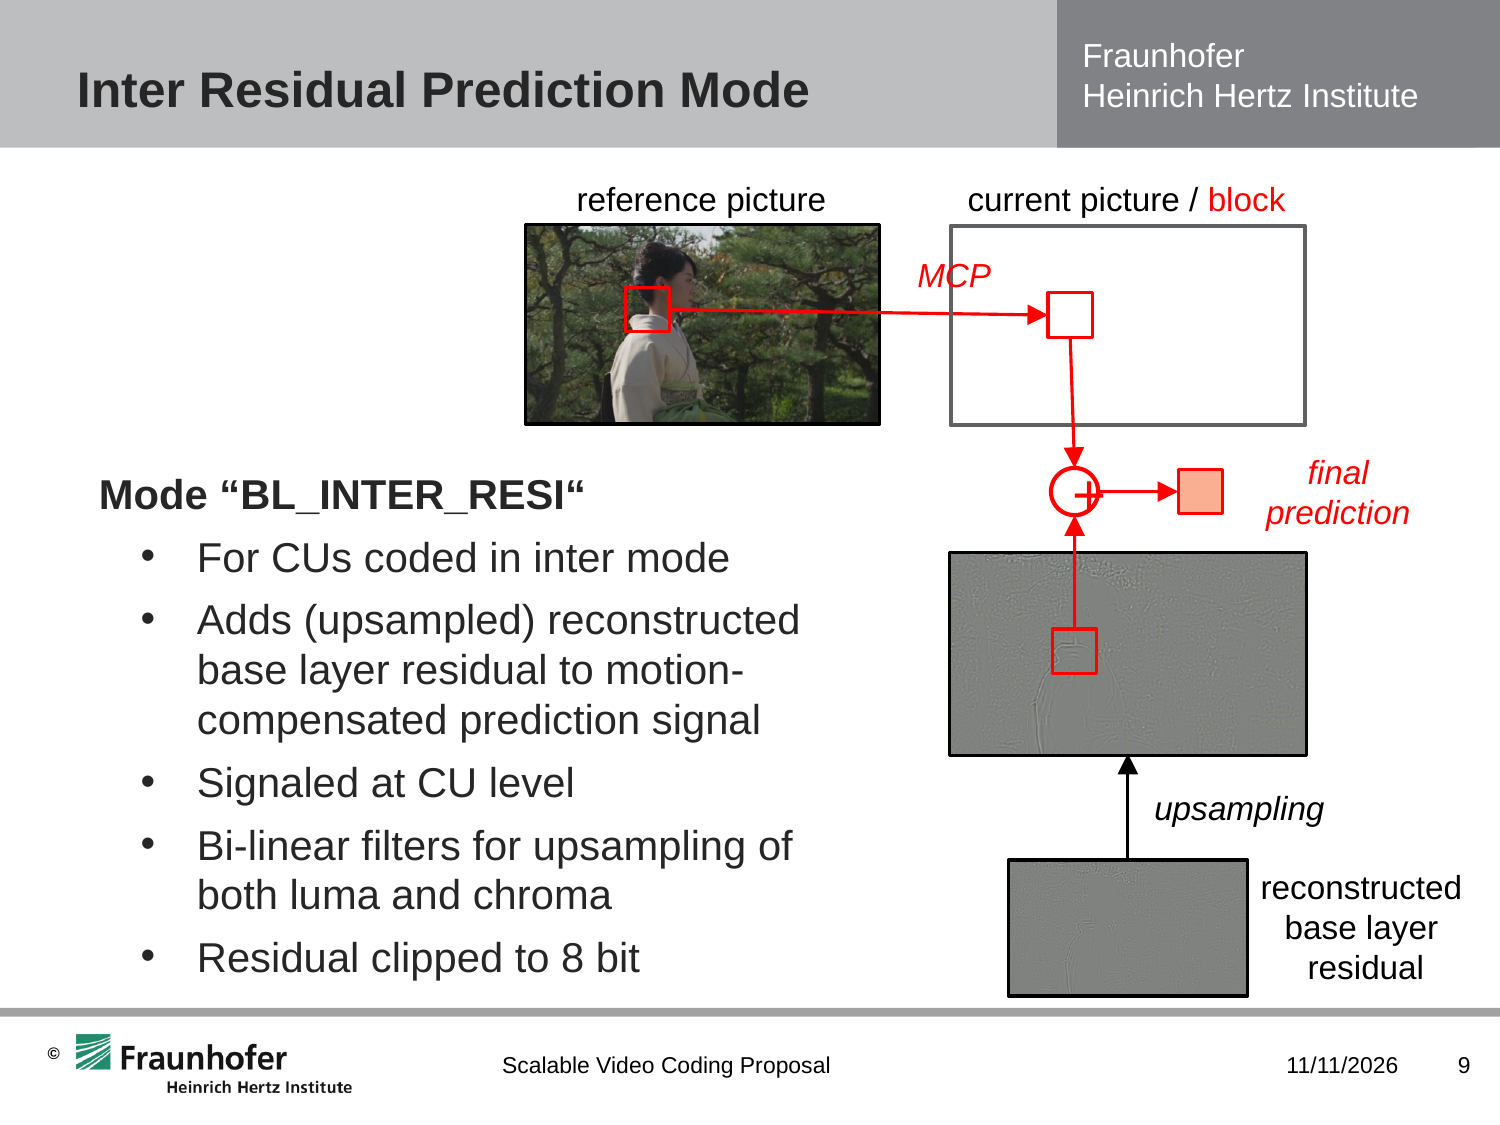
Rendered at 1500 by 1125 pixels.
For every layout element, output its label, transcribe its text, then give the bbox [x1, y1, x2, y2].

footer Scalable Video Coding Proposal [442, 1034, 1008, 1094]
text_box reference picture [525, 170, 878, 223]
picture [76, 1034, 352, 1093]
text_box [1046, 291, 1094, 339]
list Mode “BL_INTER_RESI“ For CUs coded in inter mode Adds (upsampled) reconstructed base layer residual to motion-compensated prediction signal Signaled at CU level Bi-linear filters for upsampling of both luma and chroma Residual clipped to 8 bit [98, 467, 878, 992]
text_box [1176, 467, 1224, 516]
text_box [949, 224, 1307, 427]
text_box upsampling [1132, 779, 1352, 835]
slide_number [1019, 1034, 1394, 1094]
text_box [1069, 336, 1075, 469]
text_box MCP [898, 246, 1010, 302]
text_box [669, 309, 1049, 316]
text_box + [1048, 466, 1101, 518]
text_box current picture / block [950, 170, 1303, 225]
text_box final prediction [1248, 443, 1429, 539]
title Inter Residual Prediction Mode [76, 58, 1022, 118]
picture [1009, 861, 1247, 995]
picture [950, 554, 1306, 754]
slide_number 9 [1394, 1034, 1471, 1094]
picture [525, 224, 881, 425]
text_box reconstructed base layer residual [1245, 859, 1479, 994]
